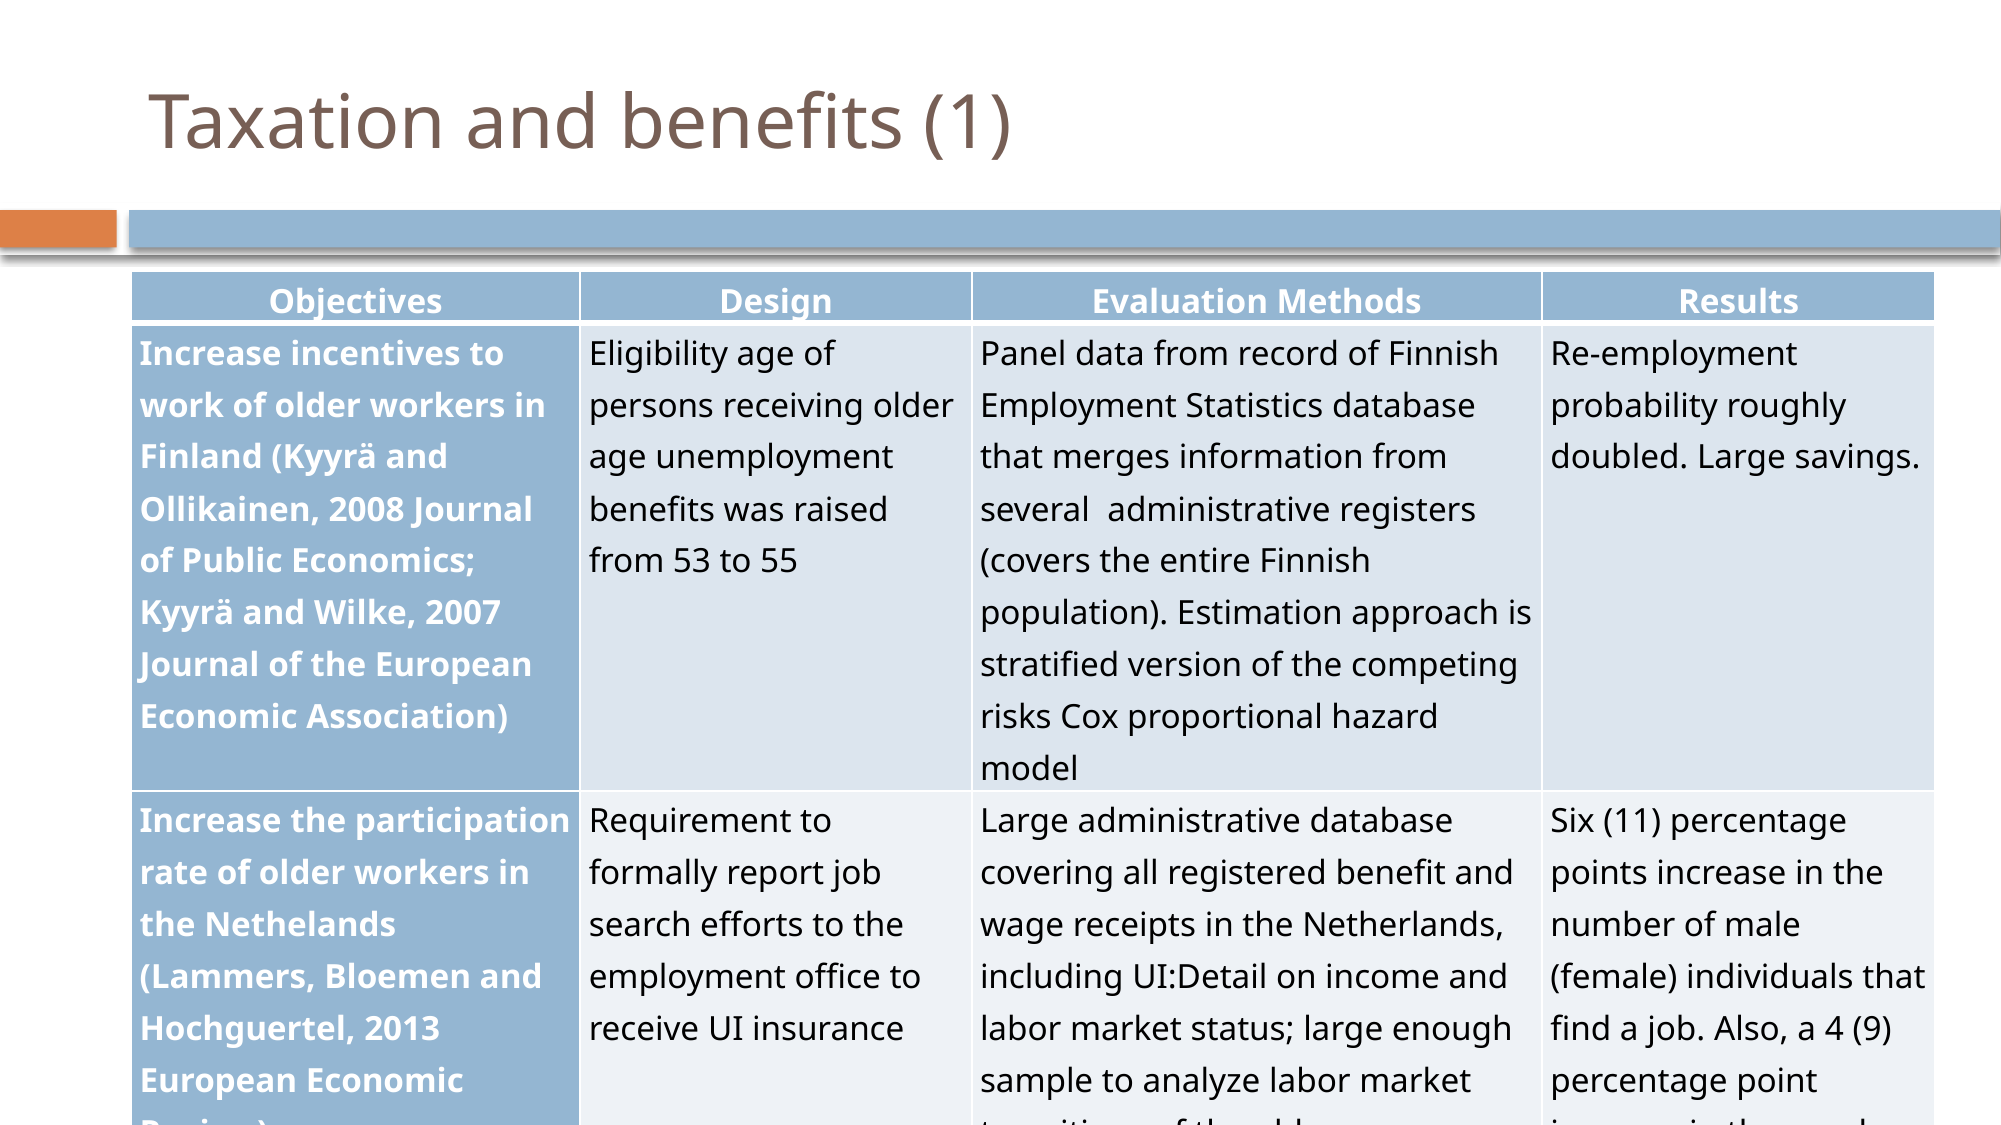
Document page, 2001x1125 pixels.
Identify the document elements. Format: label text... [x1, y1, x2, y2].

table_cell Increase the participation rate of older workers in the Nethelands (Lammers, Bloemen and Hochguertel, 2013 European Economic Review) [132, 792, 579, 1125]
table_cell Increase incentives to work of older workers in Finland (Kyyrä and Ollikainen, 2008 Journal of Public Economics; Kyyrä and Wilke, 2007 Journal of the European Economic Association) [132, 326, 579, 790]
table_header Results [1543, 272, 1934, 320]
table_header Objectives [132, 272, 579, 320]
table_header Evaluation Methods [973, 272, 1541, 320]
table_header Design [581, 272, 971, 320]
table_cell Large administrative database covering all registered benefit and wage receipts in the Netherlands, including UI:Detail on income and labor market status; large enough sample to analyze labor market transitions of the older unemployed over 2001-2005. Use difference in difference and regression discontinuity design estimation approaches. [973, 792, 1541, 1125]
table_cell Requirement to formally report job search efforts to the employment office to receive UI insurance [581, 792, 971, 1125]
title Taxation and benefits (1) [133, 37, 1918, 200]
table_cell Panel data from record of Finnish Employment Statistics database that merges information from several administrative registers (covers the entire Finnish population). Estimation approach is stratified version of the competing risks Cox proportional hazard model [973, 326, 1541, 790]
table_cell Six (11) percentage points increase in the number of male (female) individuals that find a job. Also, a 4 (9) percentage point increase in the number of male (female) individuals who use DI benefits as an alternative exit route. [1543, 792, 1934, 1125]
table_cell Re-employment probability roughly doubled. Large savings. [1543, 326, 1934, 790]
table_cell Eligibility age of persons receiving older age unemployment benefits was raised from 53 to 55 [581, 326, 971, 790]
